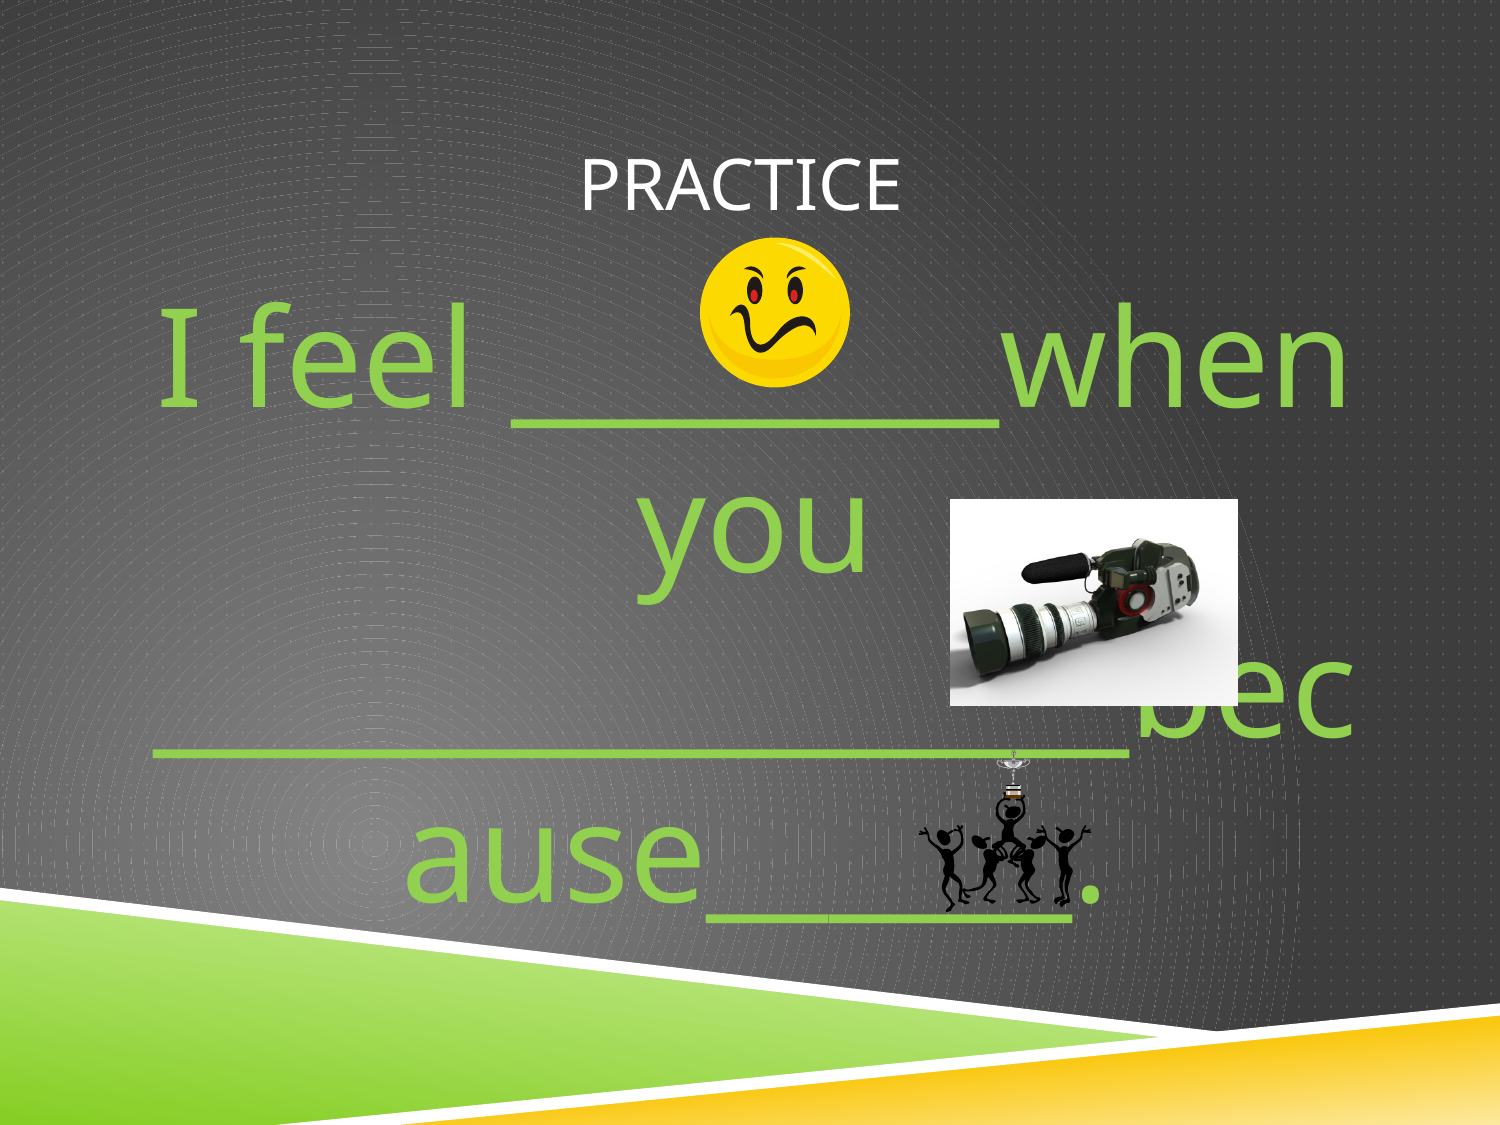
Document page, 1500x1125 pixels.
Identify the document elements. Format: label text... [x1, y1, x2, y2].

picture [918, 749, 1092, 913]
list I feel ________when you ________________because______. [112, 262, 1388, 875]
picture [949, 499, 1238, 706]
picture [699, 237, 851, 388]
title Practice [112, 45, 1388, 233]
